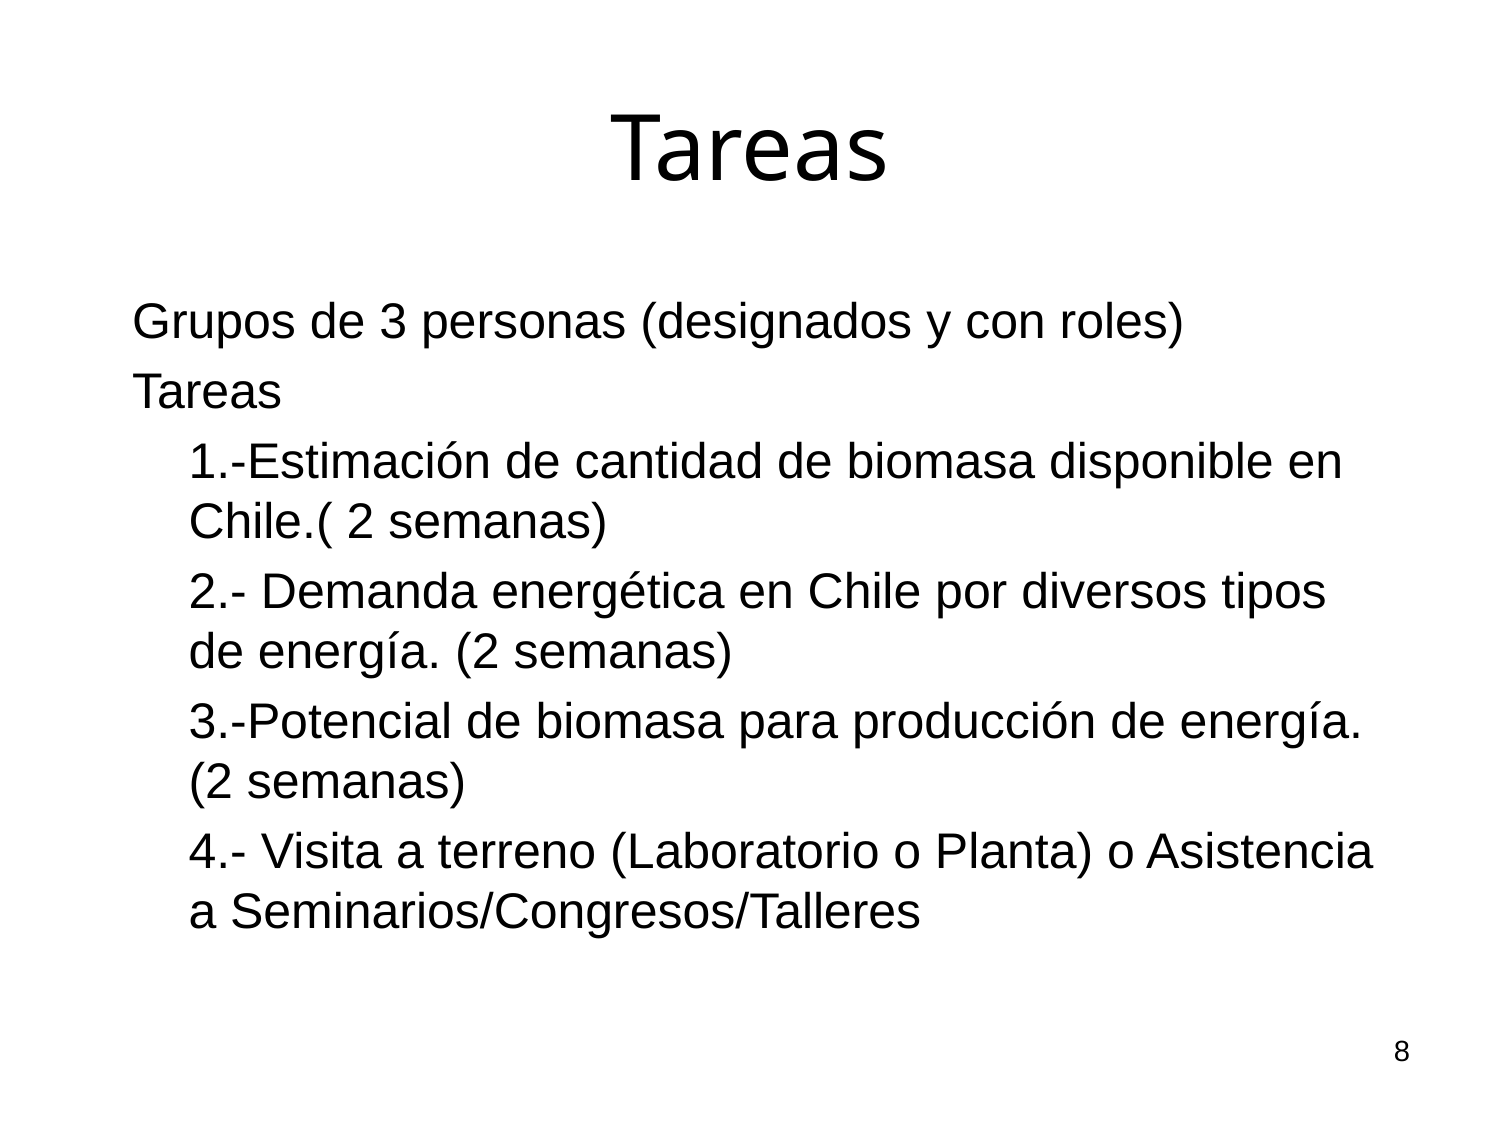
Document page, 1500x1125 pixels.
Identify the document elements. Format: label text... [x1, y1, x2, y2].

list Grupos de 3 personas (designados y con roles) Tareas 1.-Estimación de cantidad de biomasa disponible en Chile.( 2 semanas) 2.- Demanda energética en Chile por diversos tipos de energía. (2 semanas) 3.-Potencial de biomasa para producción de energía. (2 semanas) 4.- Visita a terreno (Laboratorio o Planta) o Asistencia a Seminarios/Congresos/Talleres [116, 210, 1393, 1027]
slide_number 8 [1074, 1024, 1426, 1103]
title Tareas [112, 49, 1388, 238]
